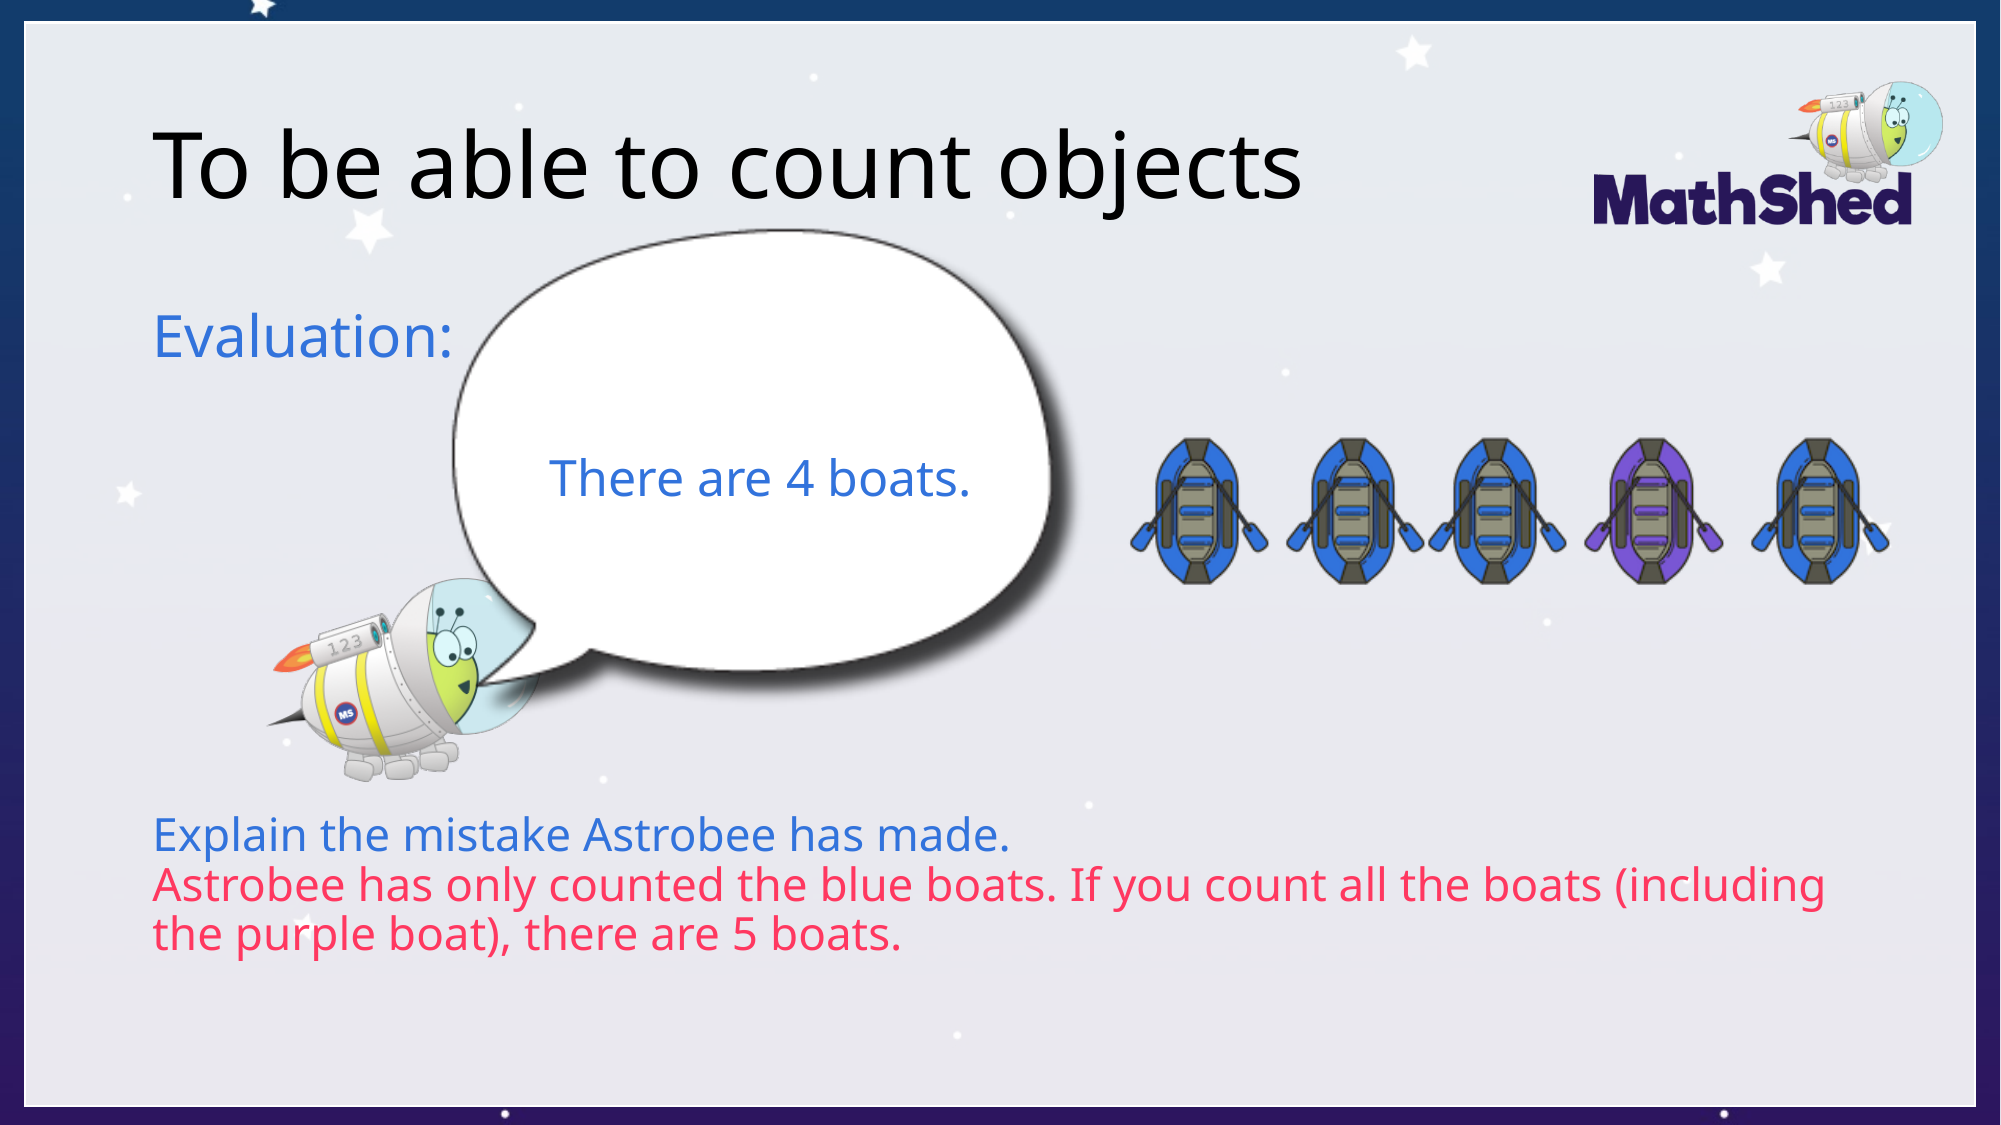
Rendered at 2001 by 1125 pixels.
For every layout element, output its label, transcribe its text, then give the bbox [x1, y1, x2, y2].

picture [0, 0, 2001, 1125]
list Evaluation: Explain the mistake Astrobee has made. Astrobee has only counted the blue boats. If you count all the boats (including the purple boat), there are 5 boats. [137, 299, 1863, 1014]
title To be able to count objects [137, 59, 1578, 278]
